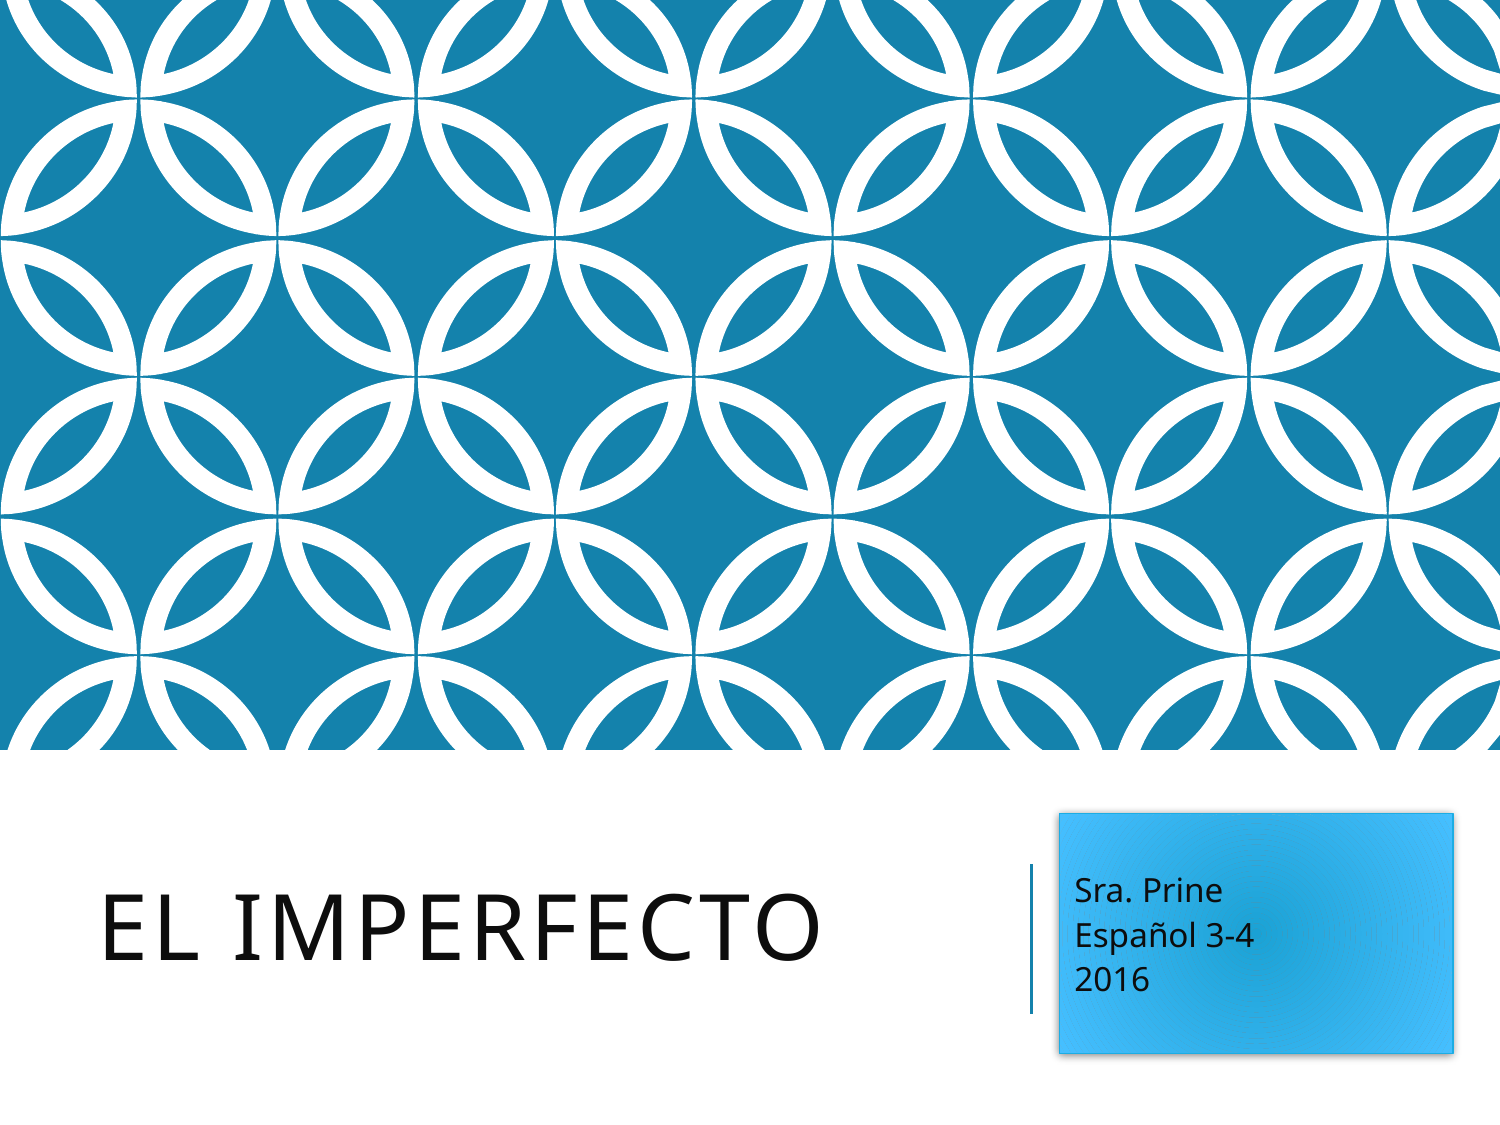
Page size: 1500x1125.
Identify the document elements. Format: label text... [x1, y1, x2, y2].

subtitle Sra. Prine Español 3-4 2016 [1059, 813, 1454, 1054]
title El imperfecto [56, 813, 1013, 1054]
